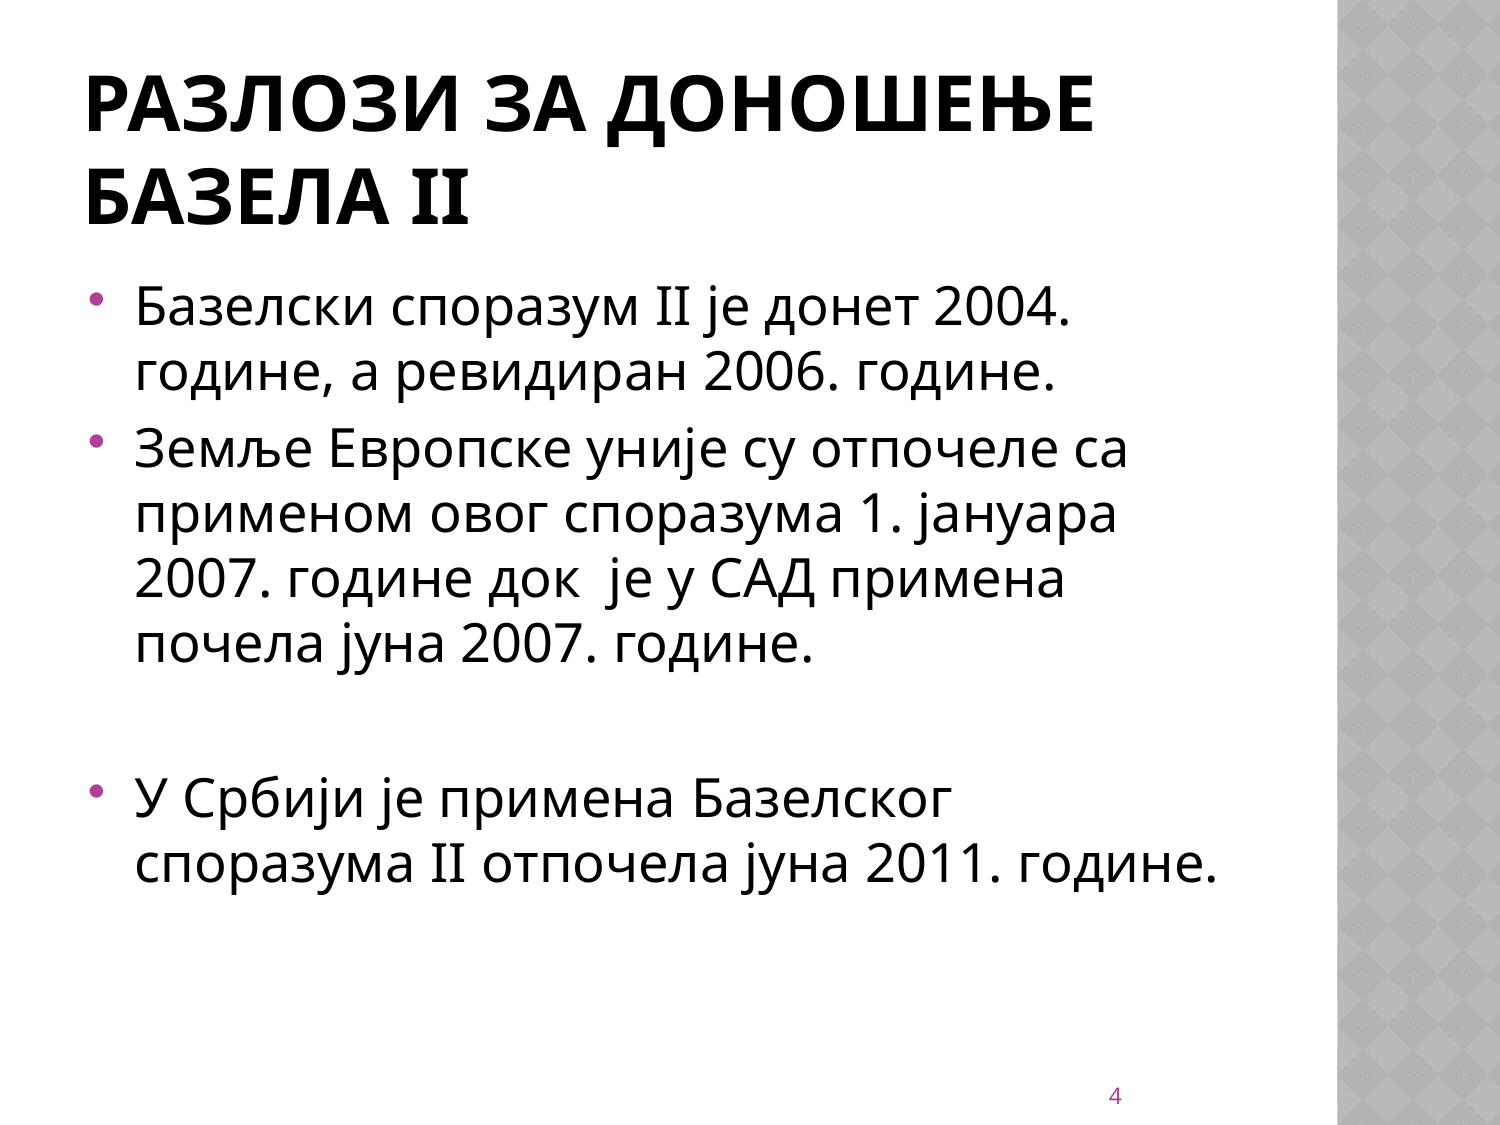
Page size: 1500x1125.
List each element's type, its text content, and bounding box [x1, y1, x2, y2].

slide_number 4 [1025, 1075, 1122, 1113]
title Разлози за доношење базела II [75, 52, 1263, 240]
list Базелски споразум II је донет 2004. године, а ревидиран 2006. године. Земље Европске уније су отпочеле са применом овог споразума 1. јануара 2007. године док је у САД примена почела јуна 2007. године. У Србији је примена Базелског споразума II отпочела јуна 2011. године. [75, 264, 1263, 1059]
